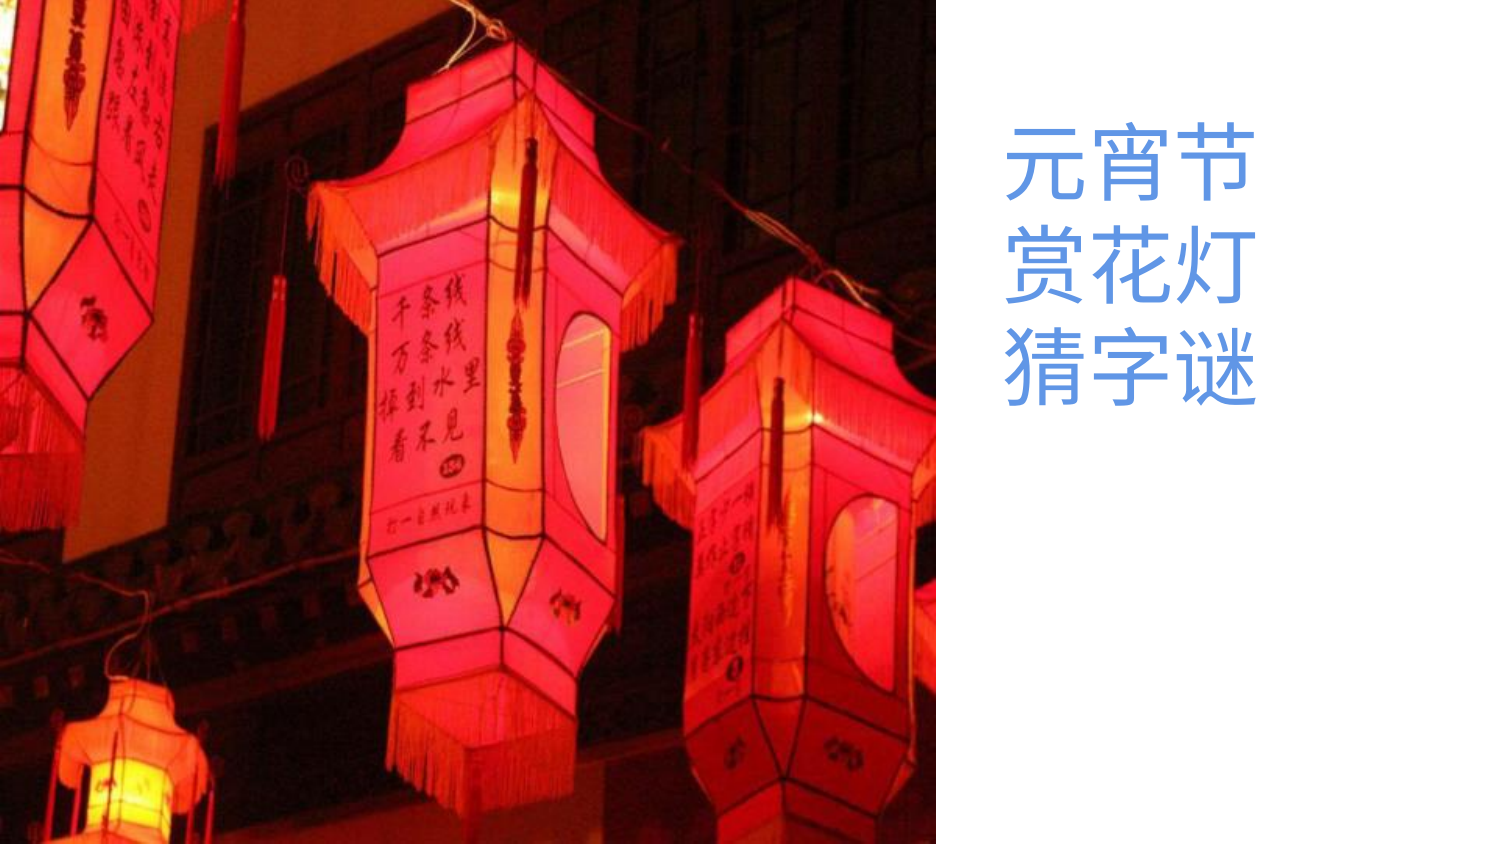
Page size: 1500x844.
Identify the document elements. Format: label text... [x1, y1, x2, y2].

picture [0, 0, 936, 844]
text_box 元宵节 赏花灯 猜字谜 [991, 103, 1419, 354]
